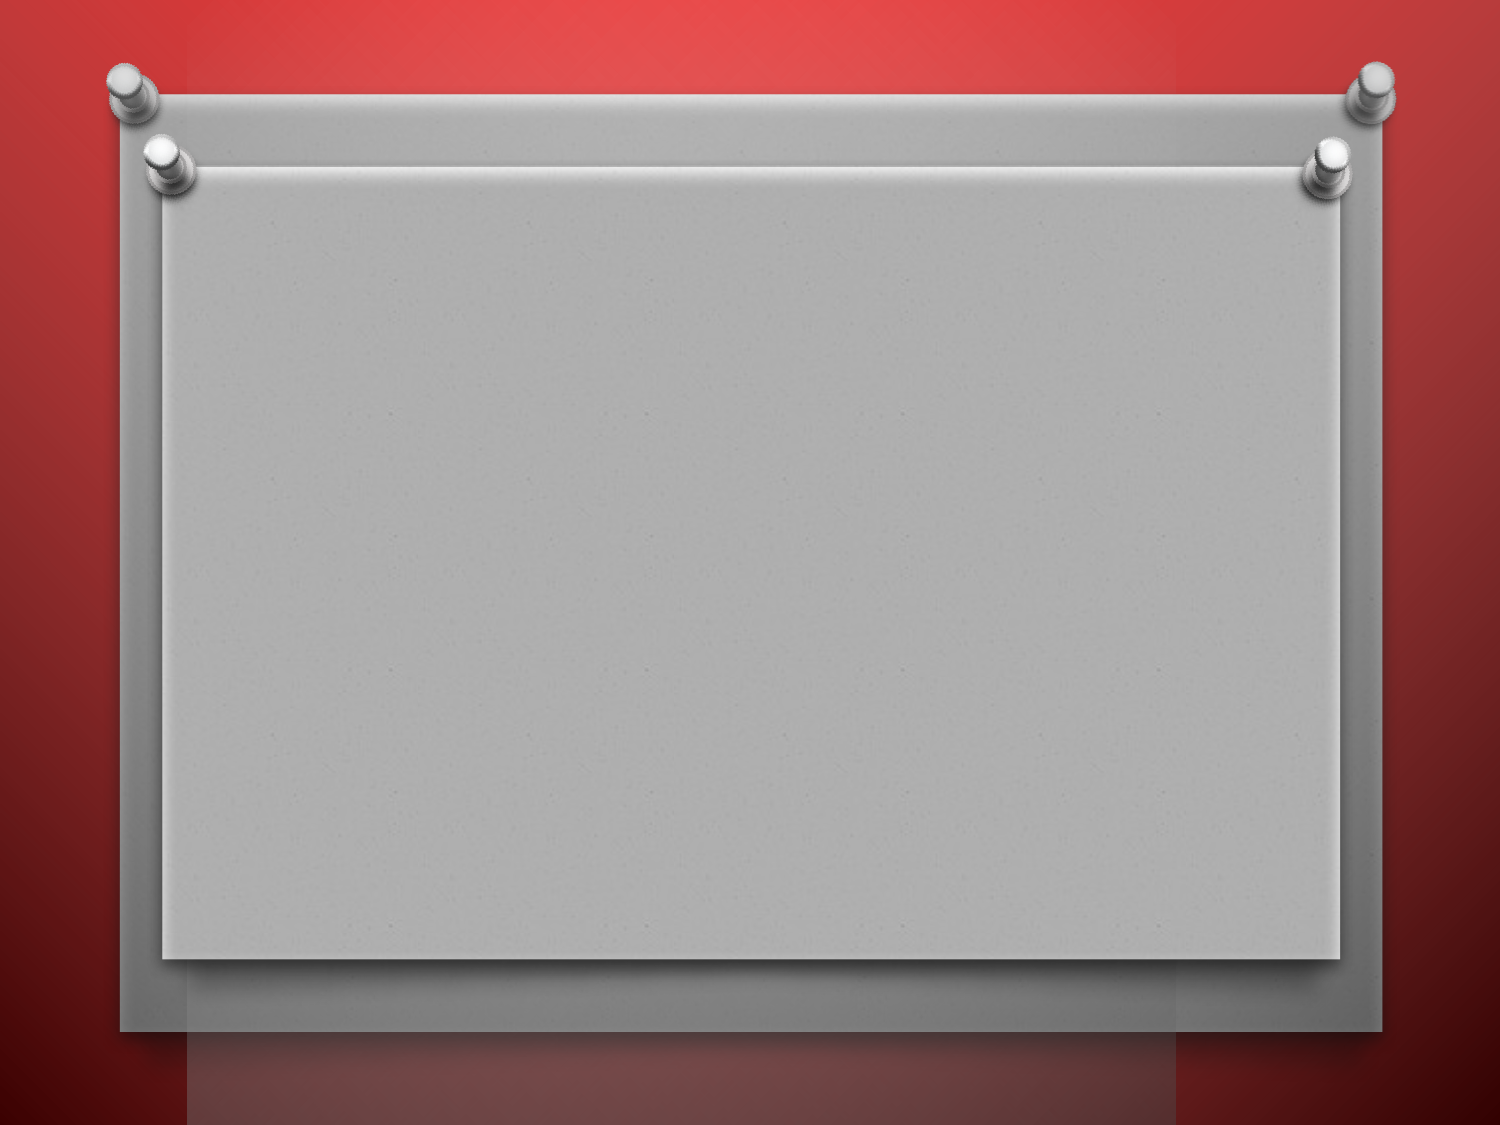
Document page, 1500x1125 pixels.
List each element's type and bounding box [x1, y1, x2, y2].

picture [112, 100, 235, 224]
picture [1274, 109, 1396, 230]
